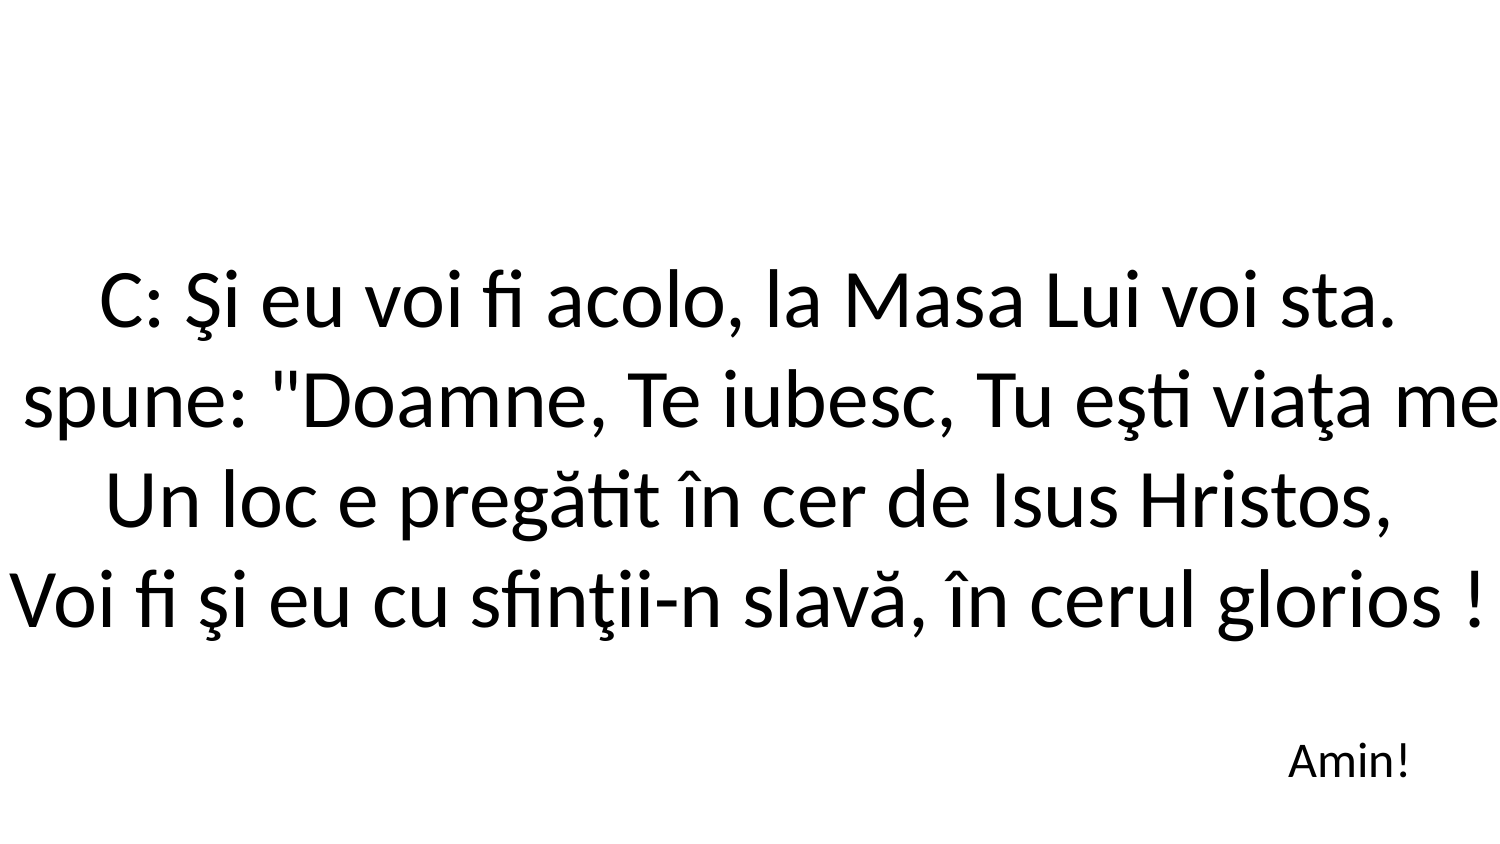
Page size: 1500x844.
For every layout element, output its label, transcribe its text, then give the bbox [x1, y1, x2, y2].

text_box Amin! [1273, 674, 1427, 795]
text_box C: Şi eu voi fi acolo, la Masa Lui voi sta. Voi spune: "Doamne, Te iubesc, Tu eşti viaţa mea!" Un loc e pregătit în cer de Isus Hristos, Voi fi şi eu cu sfinţii-n slavă, în cerul glorios ! [0, 192, 1500, 652]
